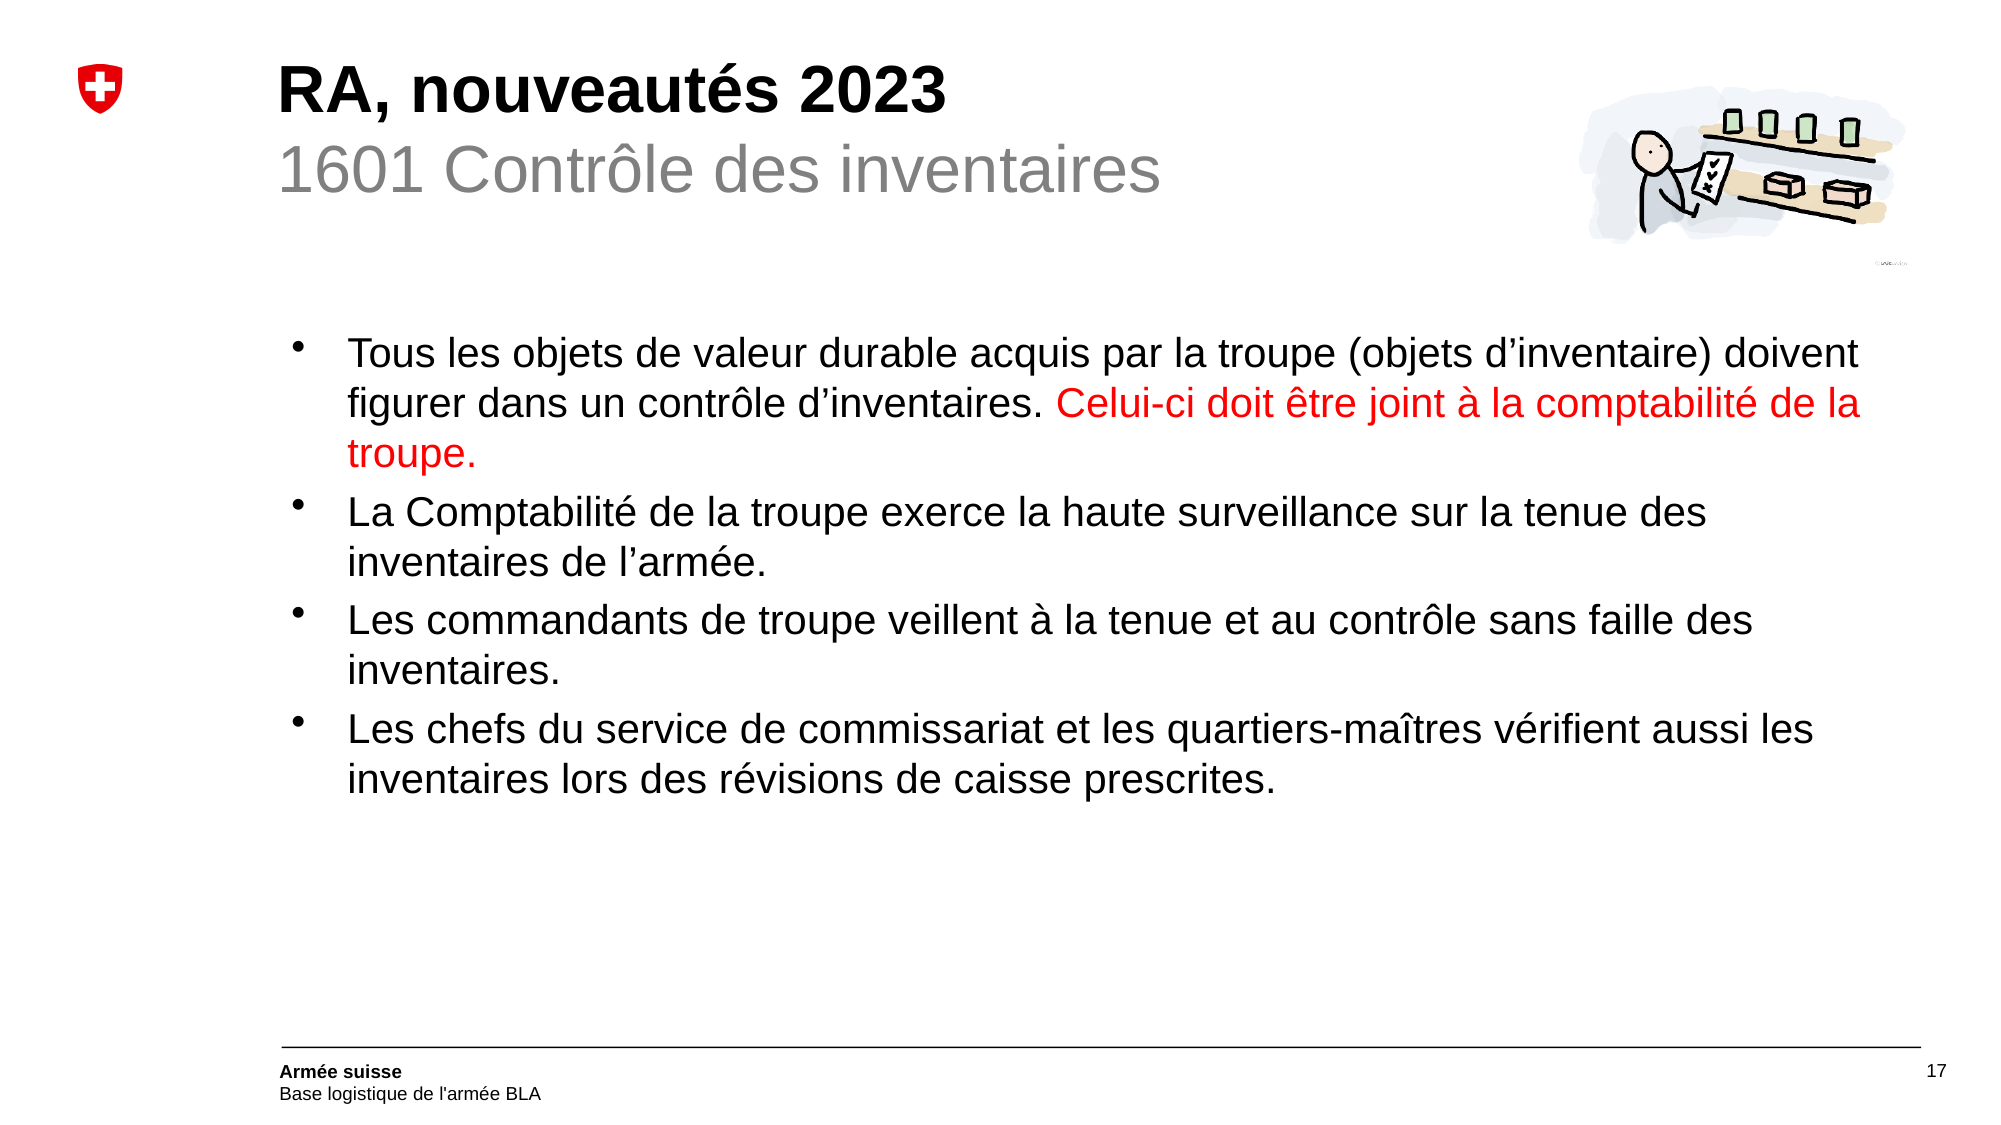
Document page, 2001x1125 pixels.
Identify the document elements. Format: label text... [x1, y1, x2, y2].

list Tous les objets de valeur durable acquis par la troupe (objets d’inventaire) doivent figurer dans un contrôle d’inventaires. Celui-ci doit être joint à la comptabilité de la troupe. La Comptabilité de la troupe exerce la haute surveillance sur la tenue des inventaires de l’armée. Les commandants de troupe veillent à la tenue et au contrôle sans faille des inventaires. Les chefs du service de commissariat et les quartiers-maîtres vérifient aussi les inventaires lors des révisions de caisse prescrites. [290, 326, 1910, 983]
title RA, nouveautés 2023 1601 Contrôle des inventaires [277, 45, 1910, 209]
picture [1573, 65, 1910, 268]
picture [78, 64, 123, 115]
